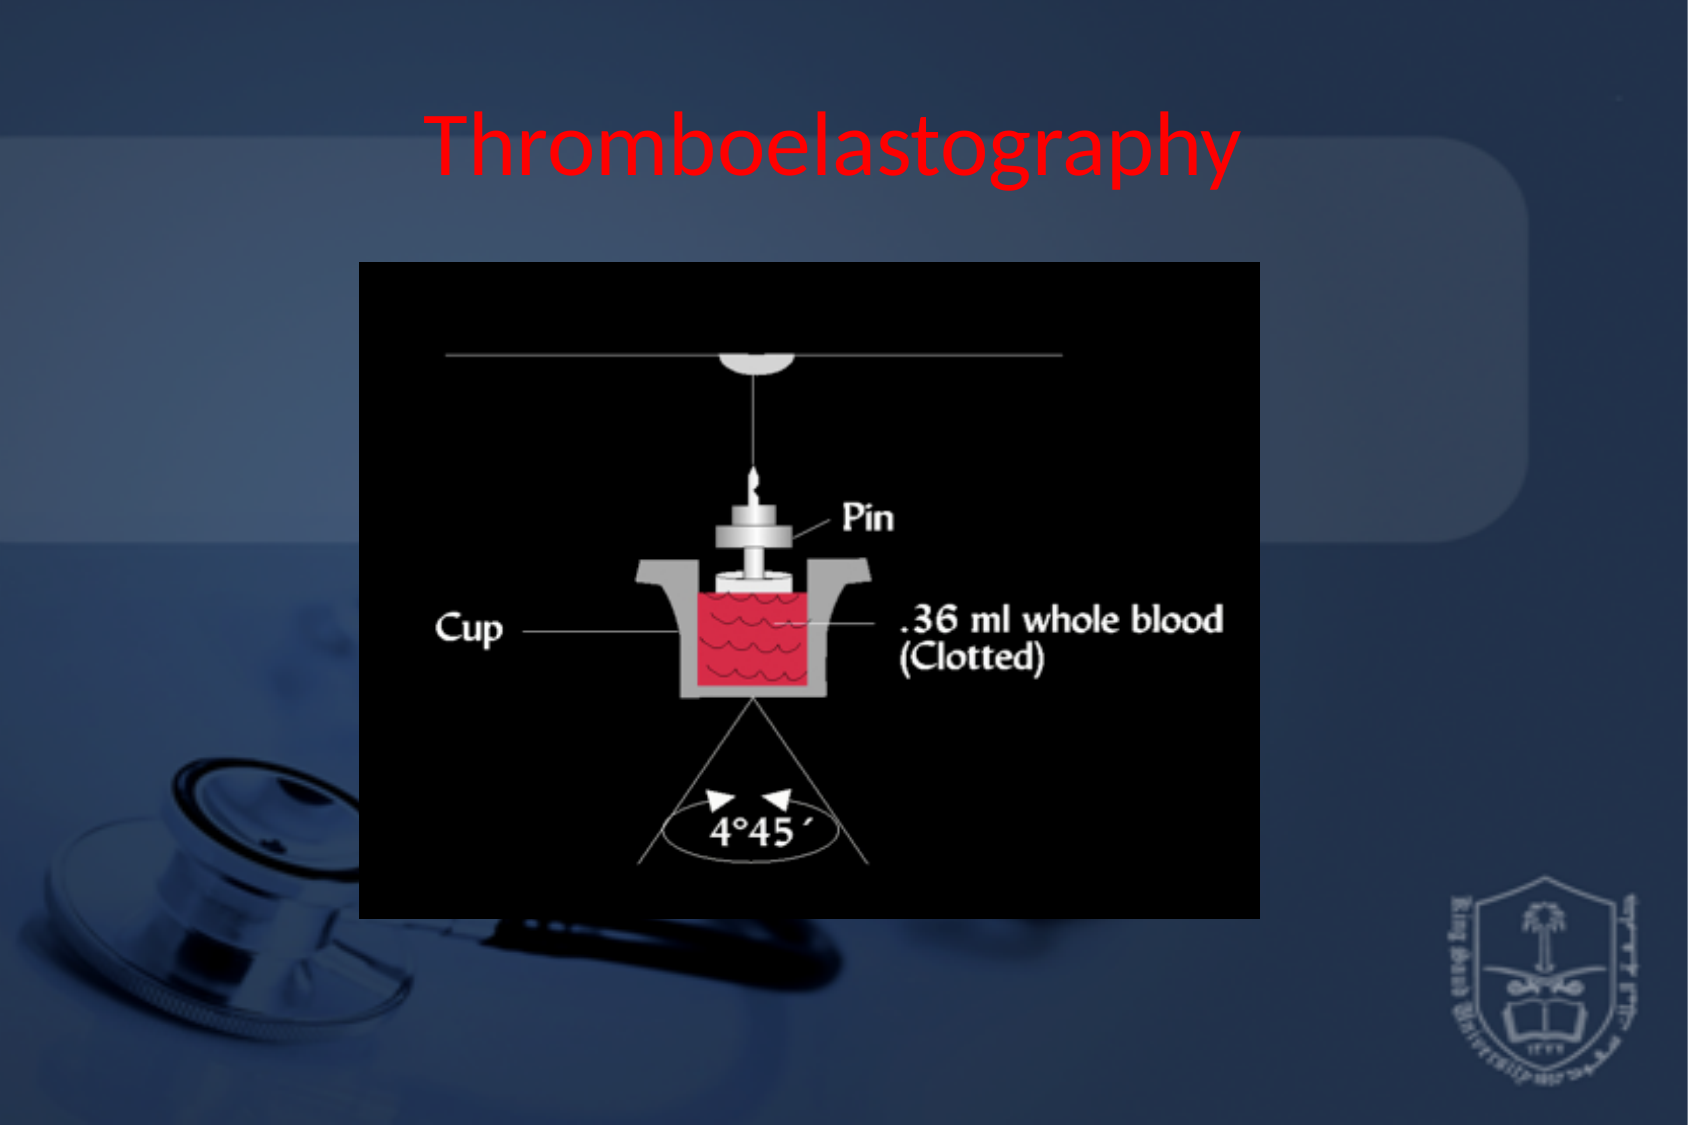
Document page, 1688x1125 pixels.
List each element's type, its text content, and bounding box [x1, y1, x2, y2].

picture [0, 0, 1688, 1125]
title Thromboelastography [84, 45, 1604, 233]
